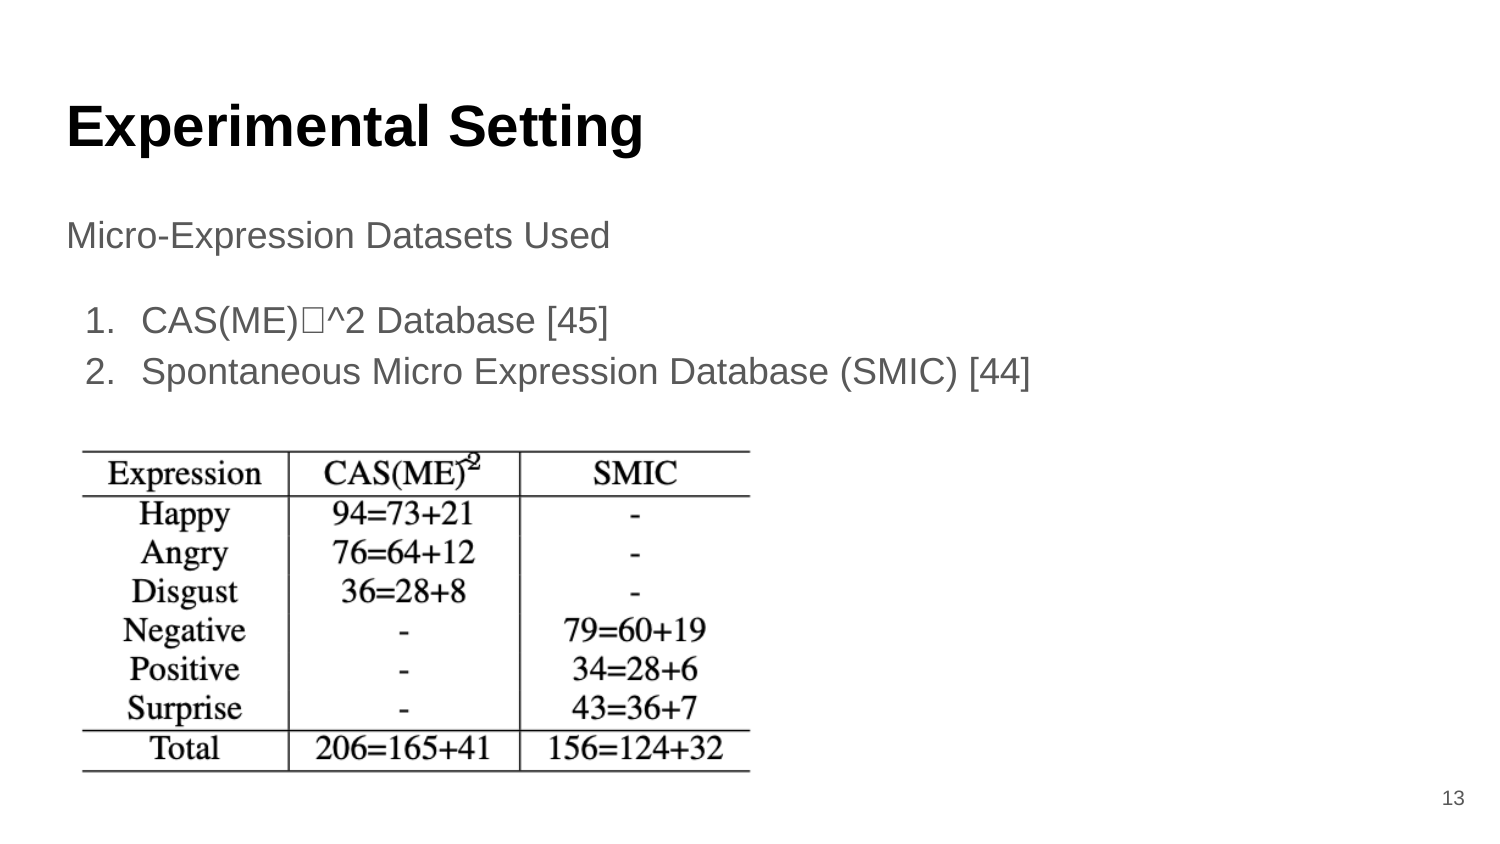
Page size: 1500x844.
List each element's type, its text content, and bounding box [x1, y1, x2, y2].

picture [63, 426, 773, 803]
slide_number ‹#› [1389, 764, 1480, 830]
title Experimental Setting [51, 72, 1449, 167]
list Micro-Expression Datasets Used CAS(ME)􏰀^2 Database [45] Spontaneous Micro Expression Database (SMIC) [44] [51, 189, 1449, 750]
